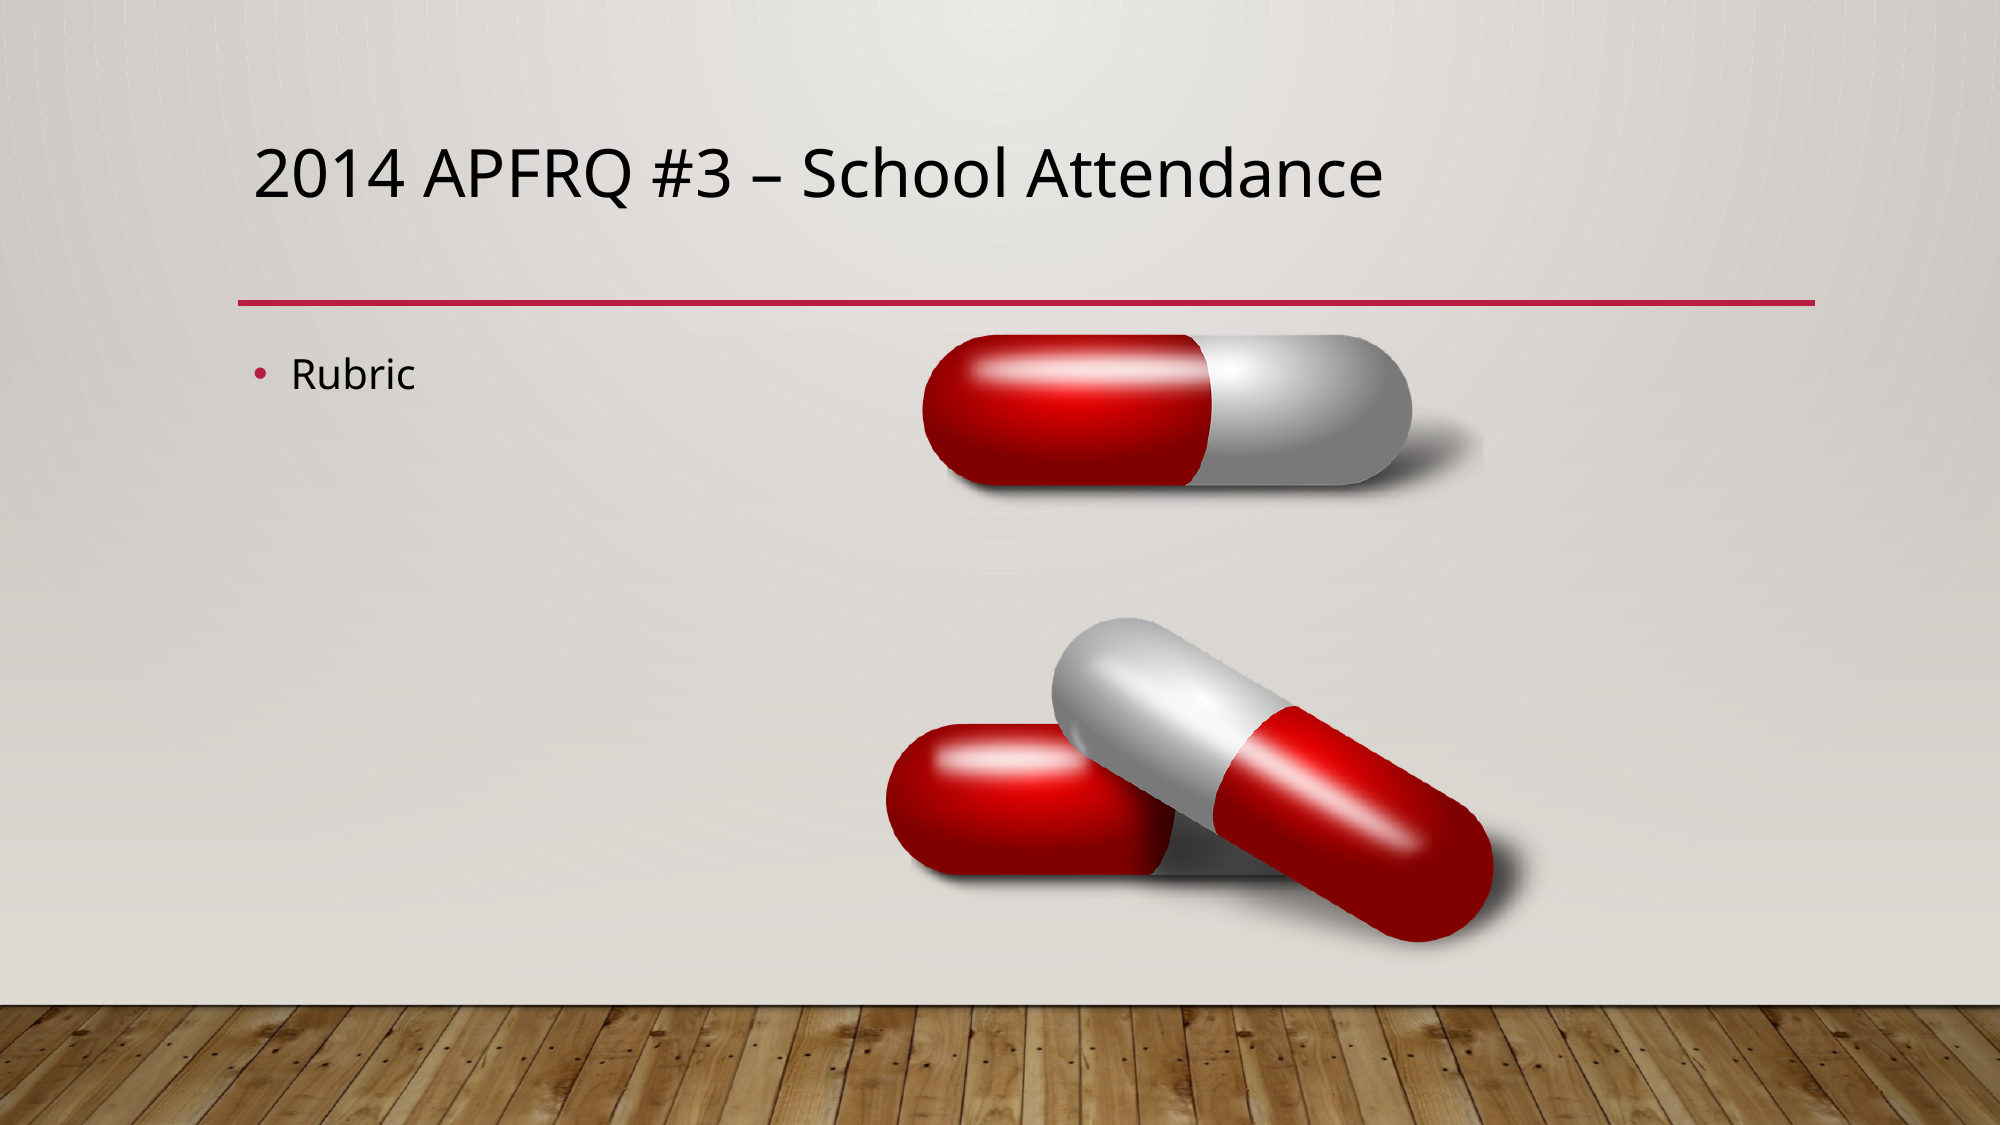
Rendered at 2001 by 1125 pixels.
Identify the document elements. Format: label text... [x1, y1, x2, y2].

list Rubric [238, 330, 886, 897]
picture [886, 330, 1553, 967]
picture [0, 1005, 2000, 1125]
title 2014 APFRQ #3 – School Attendance [238, 131, 1814, 305]
